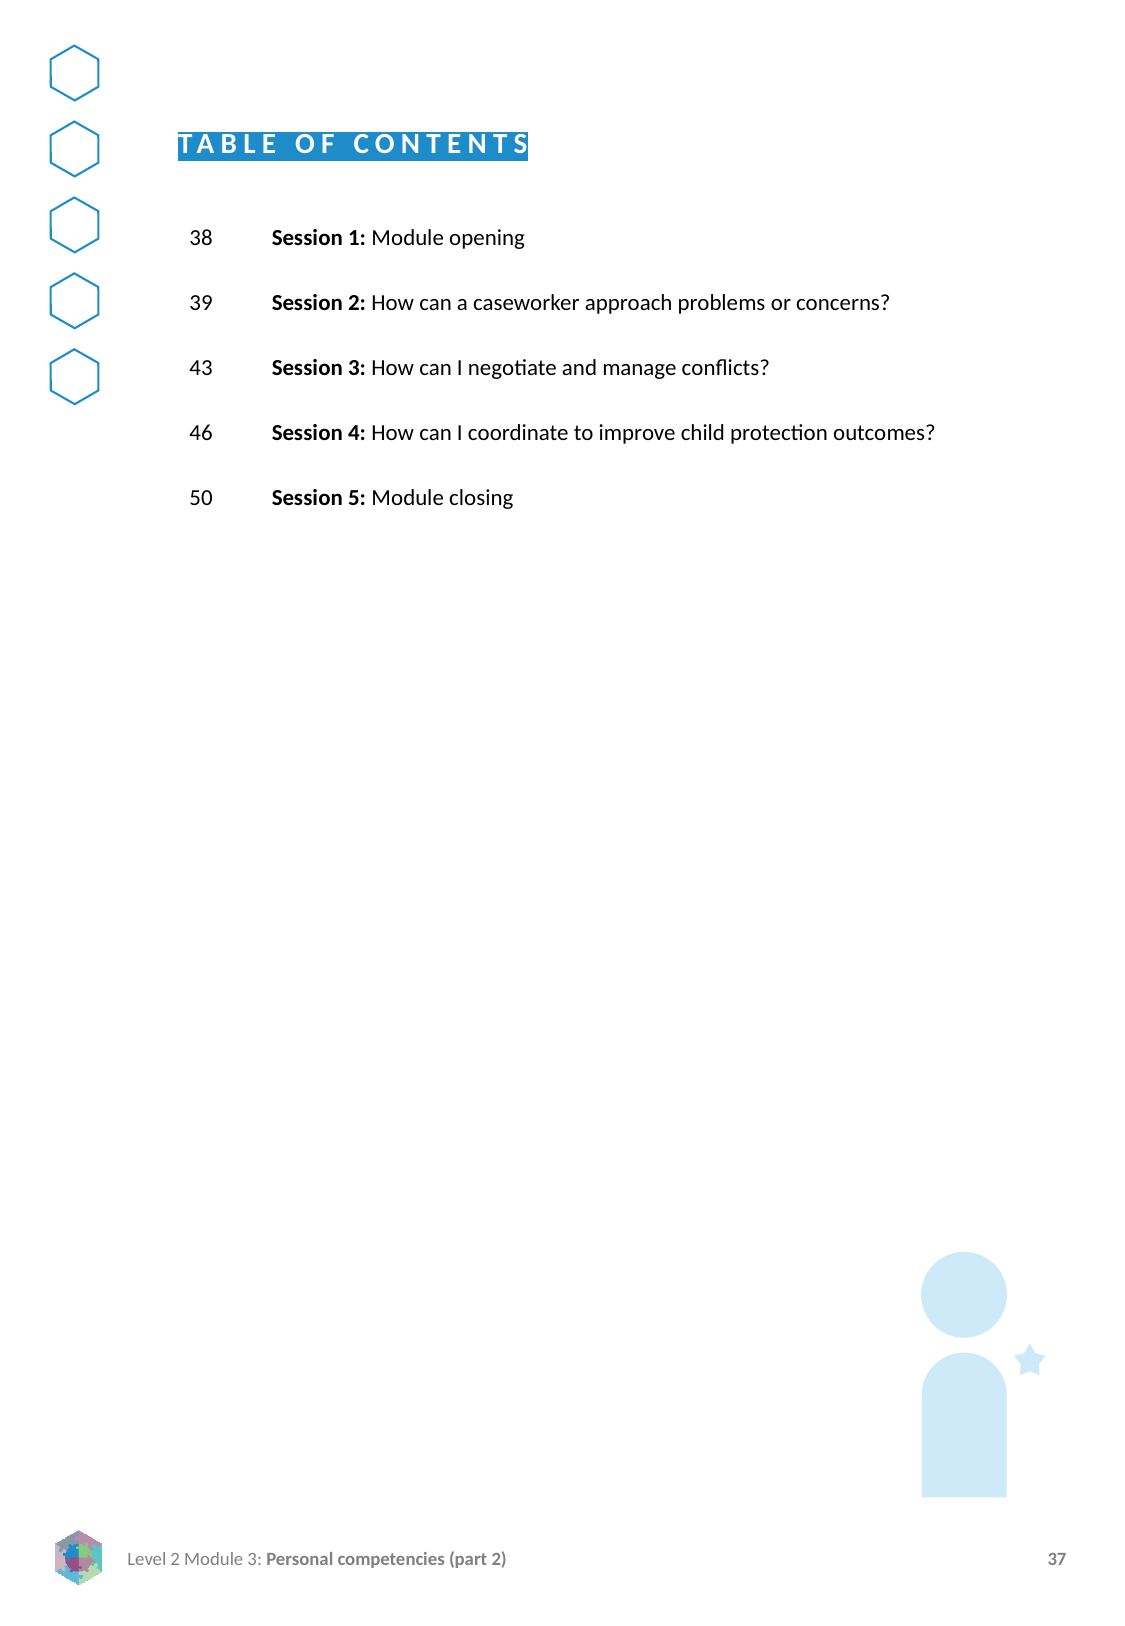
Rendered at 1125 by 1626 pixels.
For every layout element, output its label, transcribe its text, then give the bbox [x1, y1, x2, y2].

text_box [49, 272, 100, 330]
picture [55, 1530, 102, 1585]
text_box [49, 44, 100, 102]
text_box TABLE OF CONTENTS [163, 116, 788, 167]
text_box [49, 196, 100, 254]
text_box [49, 348, 100, 406]
text_box [49, 120, 100, 178]
text_box 38 39 43 46 50 [174, 215, 258, 518]
text_box Session 1: Module opening Session 2: How can a caseworker approach problems or concerns? Session 3: How can I negotiate and manage conflicts? Session 4: How can I coordinate to improve child protection outcomes? Session 5: Module closing [258, 215, 1026, 518]
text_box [921, 1251, 1046, 1498]
